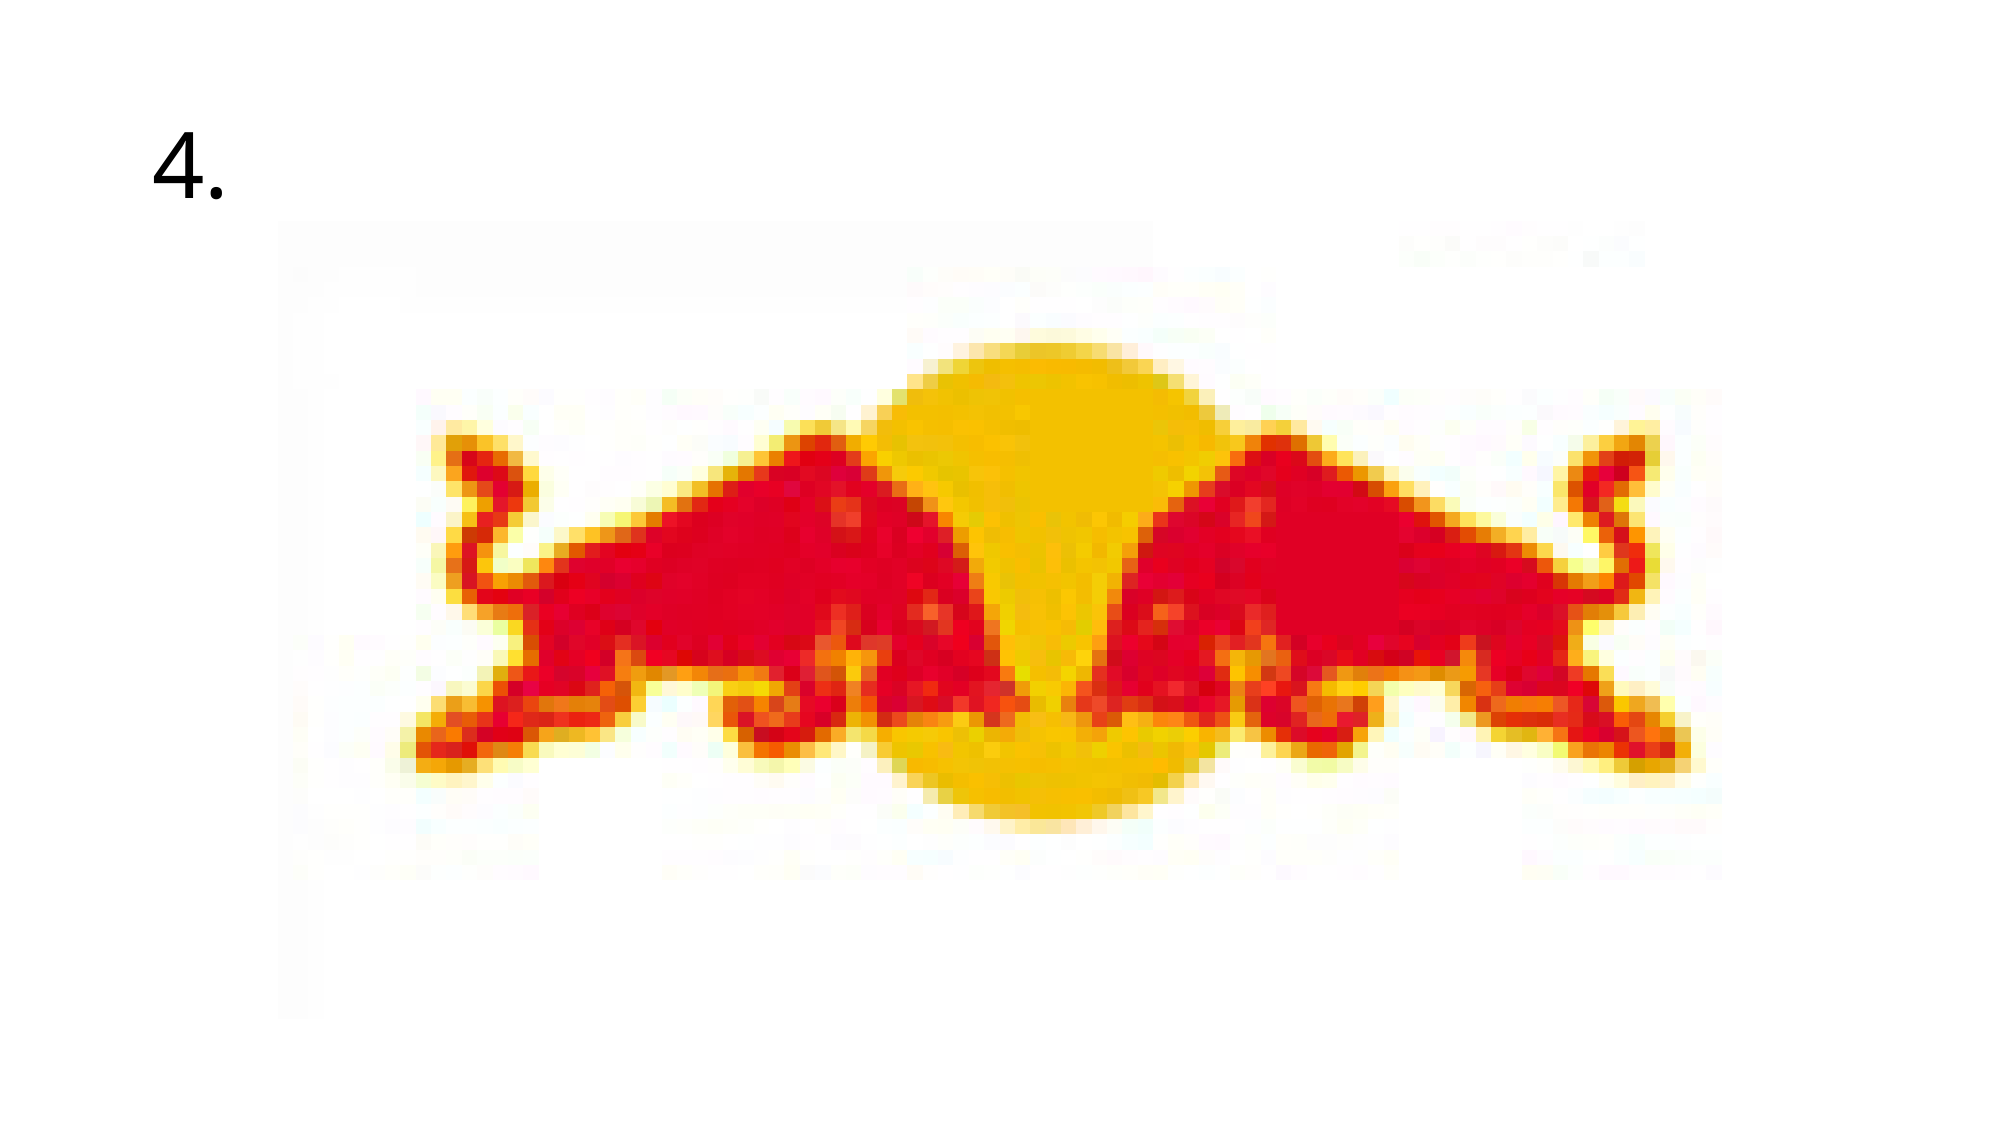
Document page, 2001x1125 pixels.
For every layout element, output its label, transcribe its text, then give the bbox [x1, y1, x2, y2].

title 4. [137, 59, 1863, 278]
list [278, 221, 1722, 1019]
